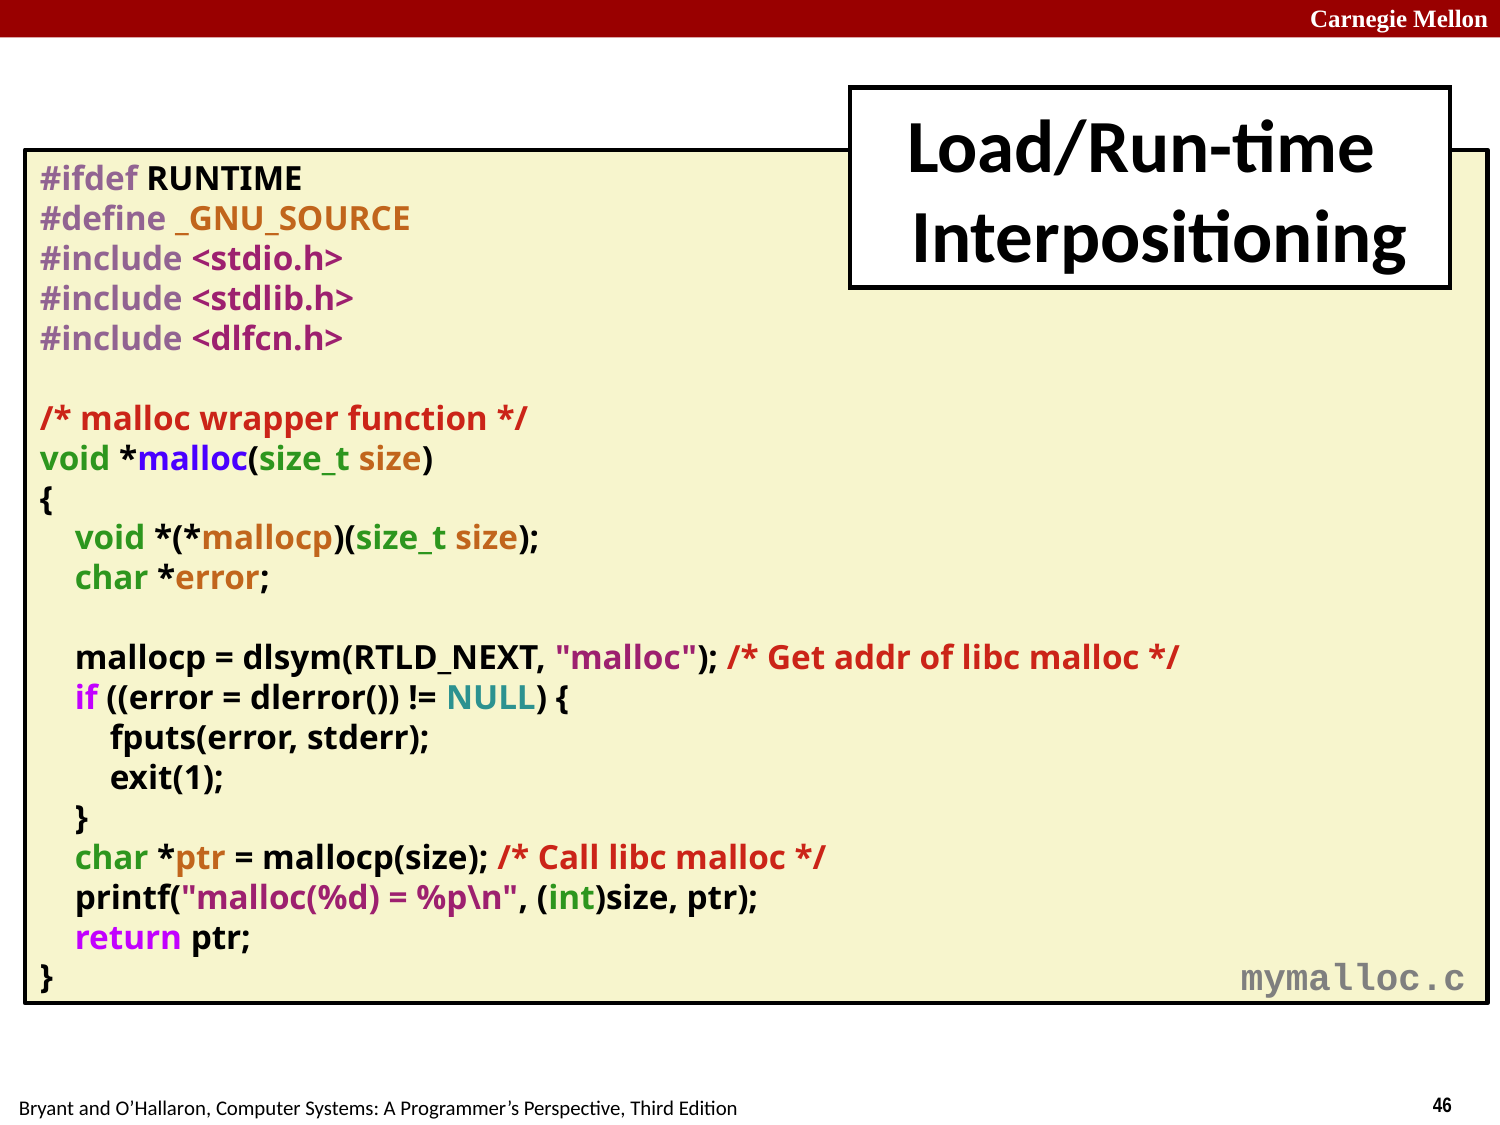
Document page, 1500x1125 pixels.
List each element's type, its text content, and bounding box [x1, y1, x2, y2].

title Load/Run-time Interpositioning [849, 87, 1451, 288]
text_box mymalloc.c [1226, 945, 1481, 1006]
text_box #ifdef RUNTIME #define _GNU_SOURCE #include <stdio.h> #include <stdlib.h> #include <dlfcn.h> /* malloc wrapper function */ void *malloc(size_t size) { void *(*mallocp)(size_t size); char *error; mallocp = dlsym(RTLD_NEXT, "malloc"); /* Get addr of libc malloc */ if ((error = dlerror()) != NULL) { fputs(error, stderr); exit(1); } char *ptr = mallocp(size); /* Call libc malloc */ printf("malloc(%d) = %p\n", (int)size, ptr); return ptr; } [24, 149, 1488, 1003]
